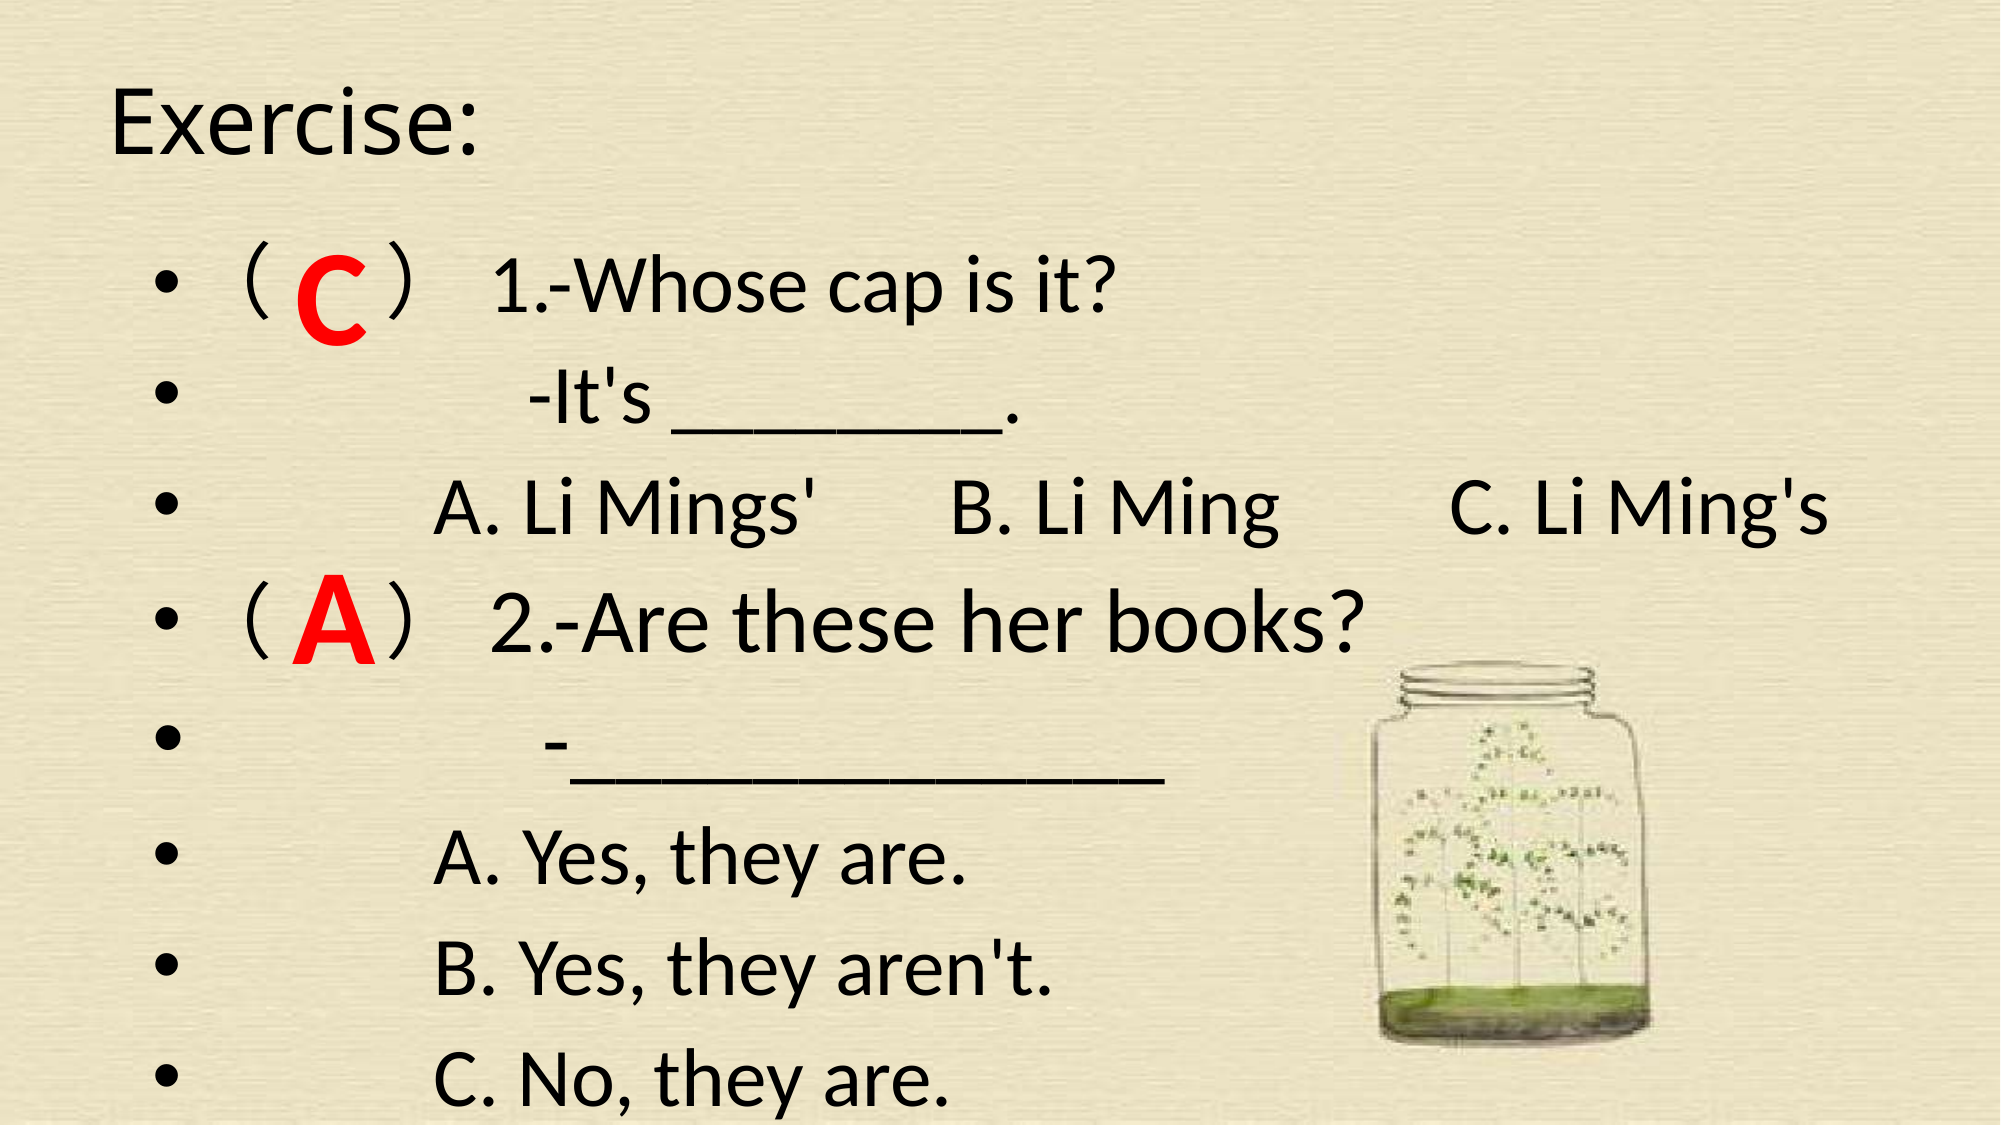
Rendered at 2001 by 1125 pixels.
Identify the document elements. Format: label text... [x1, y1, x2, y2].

text_box C [277, 201, 386, 381]
title Exercise: [92, 15, 1818, 234]
list （ ）1.-Whose cap is it? -It's ________. A. Li Mings' B. Li Ming C. Li Ming's （ ）2.-Are these her books? -_____________ A. Yes, they are. B. Yes, they aren't. C. No, they are. [137, 233, 1863, 948]
text_box A [277, 519, 386, 865]
picture [0, 0, 2001, 1125]
